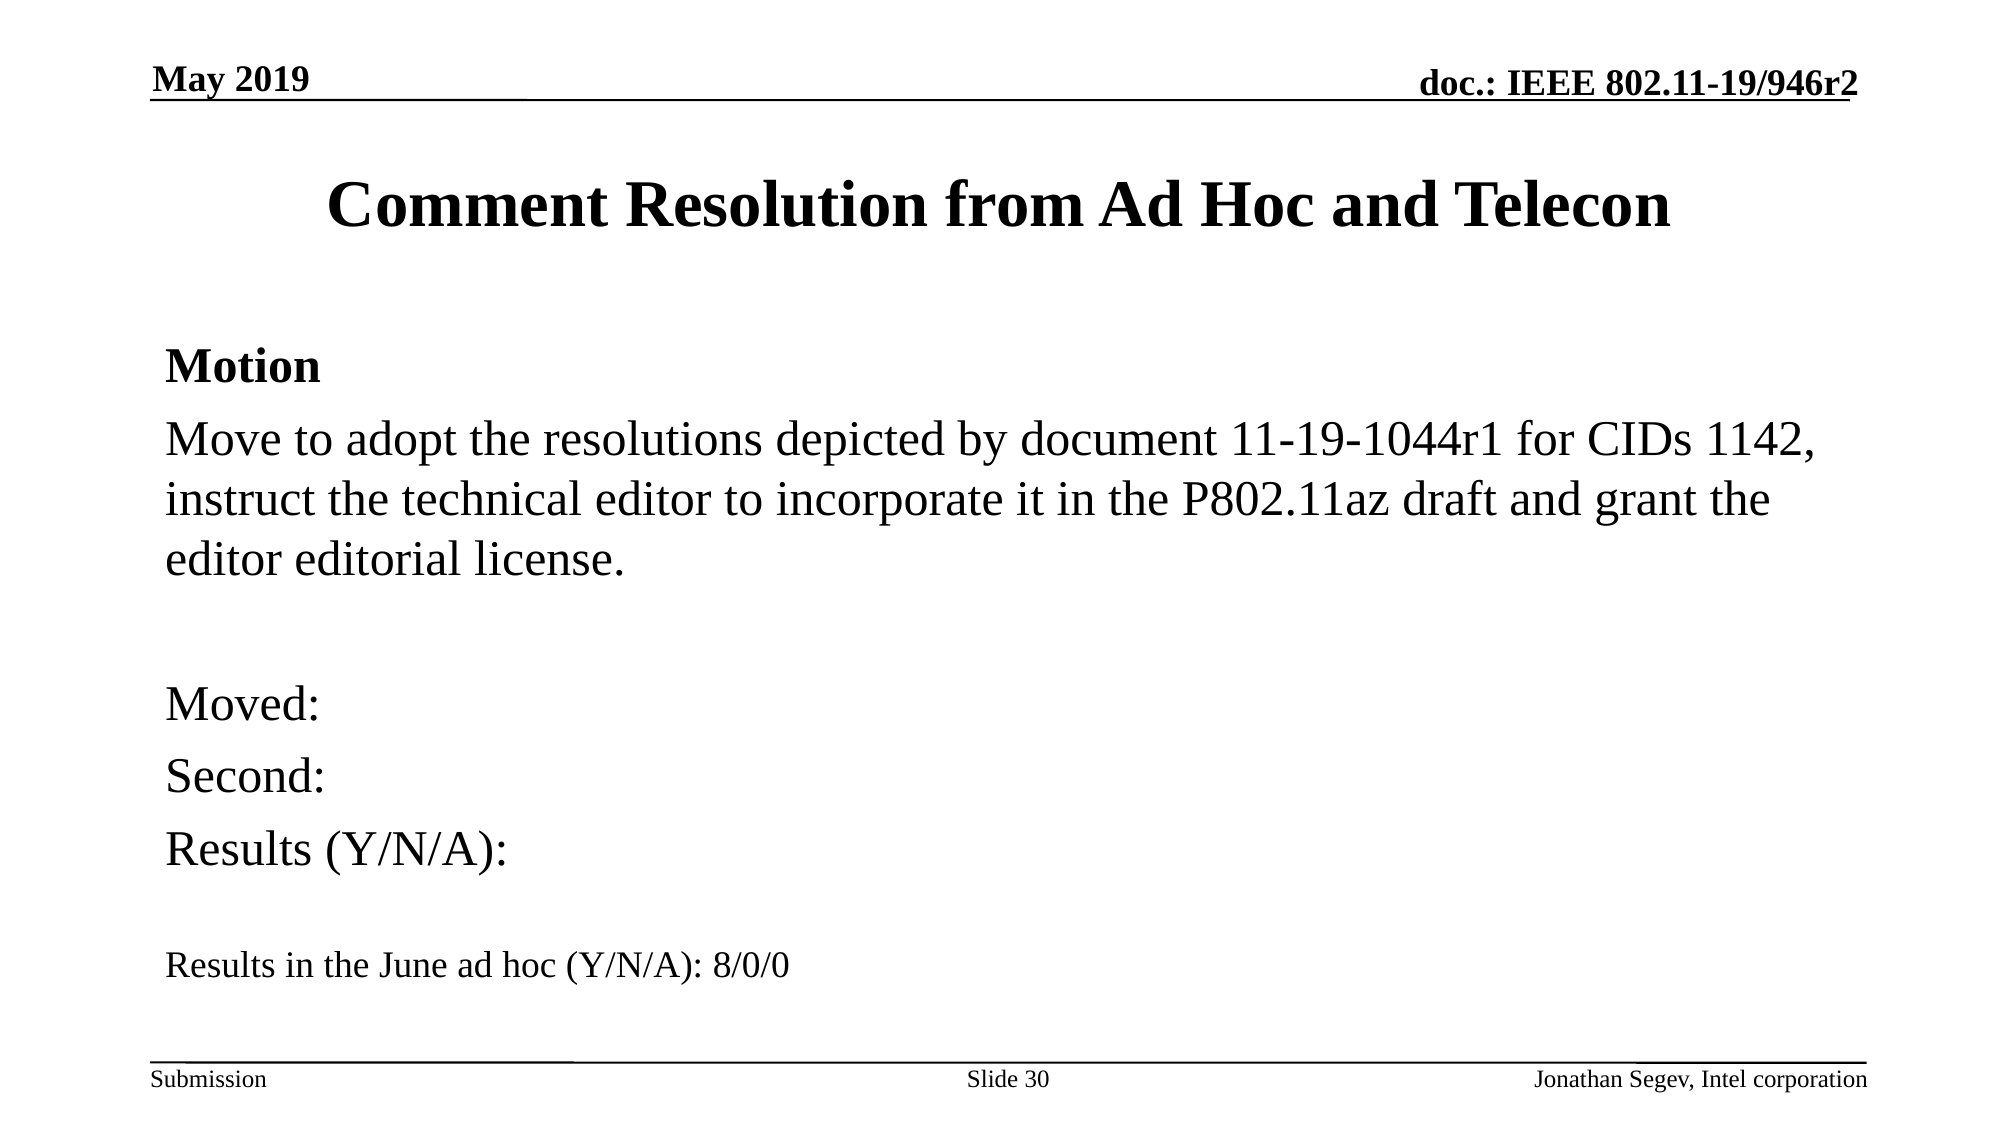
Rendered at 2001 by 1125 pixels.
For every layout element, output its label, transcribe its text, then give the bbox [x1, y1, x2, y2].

list Motion Move to adopt the resolutions depicted by document 11-19-1044r1 for CIDs 1142, instruct the technical editor to incorporate it in the P802.11az draft and grant the editor editorial license. Moved: Second: Results (Y/N/A): Results in the June ad hoc (Y/N/A): 8/0/0 [149, 324, 1850, 1000]
footer Jonathan Segev, Intel corporation [1171, 1061, 1869, 1093]
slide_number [152, 54, 563, 100]
slide_number Slide 30 [950, 1061, 1067, 1123]
title Comment Resolution from Ad Hoc and Telecon [149, 112, 1850, 288]
